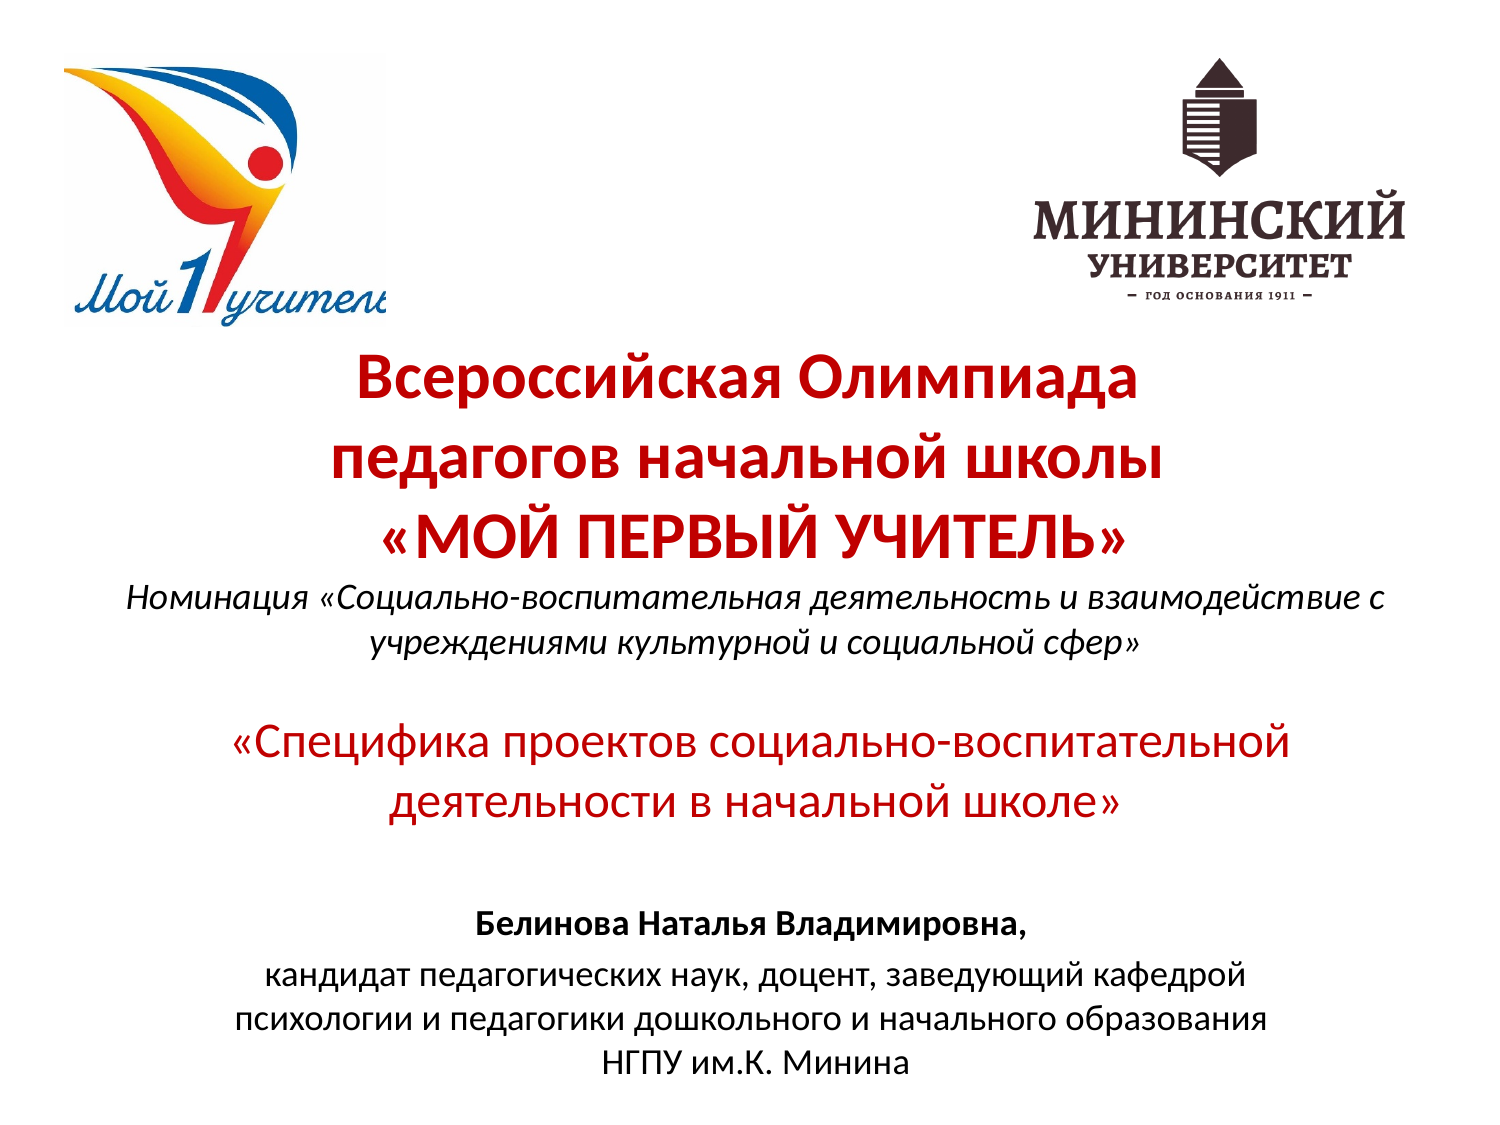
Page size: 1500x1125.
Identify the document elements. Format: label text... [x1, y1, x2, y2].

picture [1033, 58, 1405, 300]
subtitle Белинова Наталья Владимировна, кандидат педагогических наук, доцент, заведующий кафедрой психологии и педагогики дошкольного и начального образования НГПУ им.К. Минина [203, 891, 1308, 1092]
title Всероссийская Олимпиада педагогов начальной школы «МОЙ ПЕРВЫЙ УЧИТЕЛЬ» Номинация «Социально-воспитательная деятельность и взаимодействие с учреждениями культурной и социальной сфер» «Специфика проектов социально-воспитательной деятельности в начальной школе» [76, 349, 1436, 870]
picture [64, 5, 386, 327]
